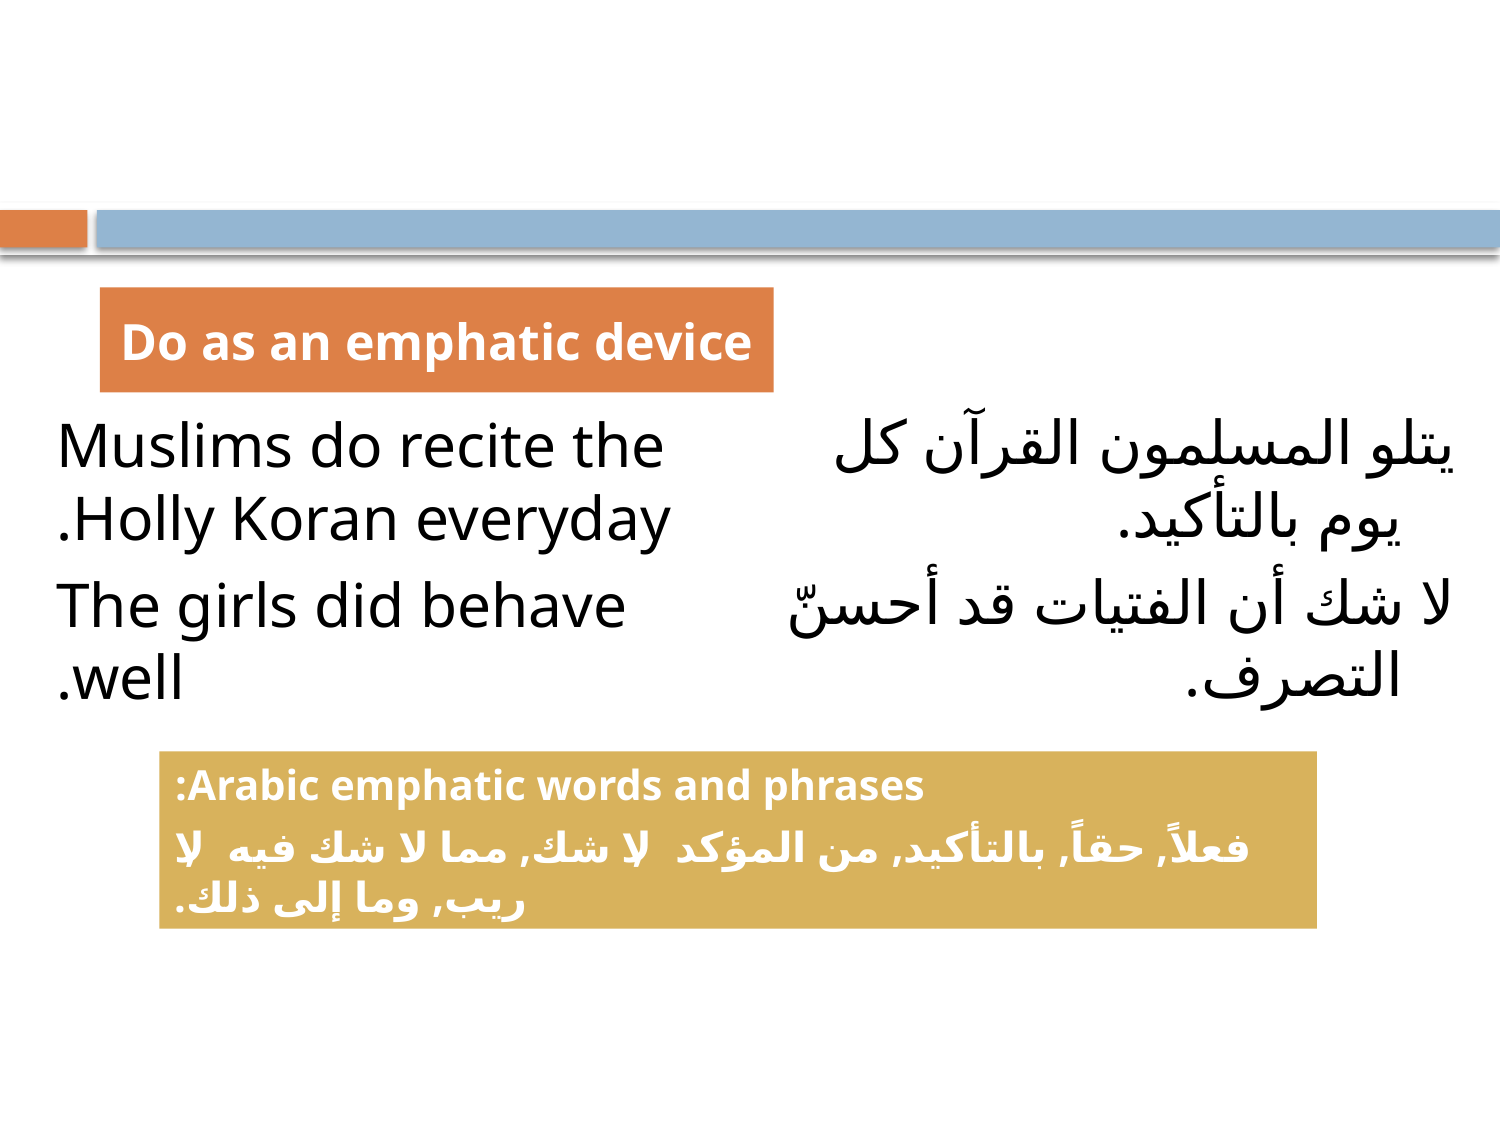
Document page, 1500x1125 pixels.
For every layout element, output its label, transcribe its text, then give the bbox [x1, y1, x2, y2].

list Muslims do recite the Holly Koran everyday. The girls did behave well. [41, 399, 774, 988]
list Arabic emphatic words and phrases: فعلاً, حقاً, بالتأكيد, من المؤكد, لا شك, مما لا شك فيه, لا ريب, وما إلى ذلك. [159, 751, 1317, 929]
list يتلو المسلمون القرآن كل يوم بالتأكيد. لا شك أن الفتيات قد أحسنّ التصرف. [744, 397, 1471, 985]
list Do as an emphatic device [99, 287, 774, 393]
